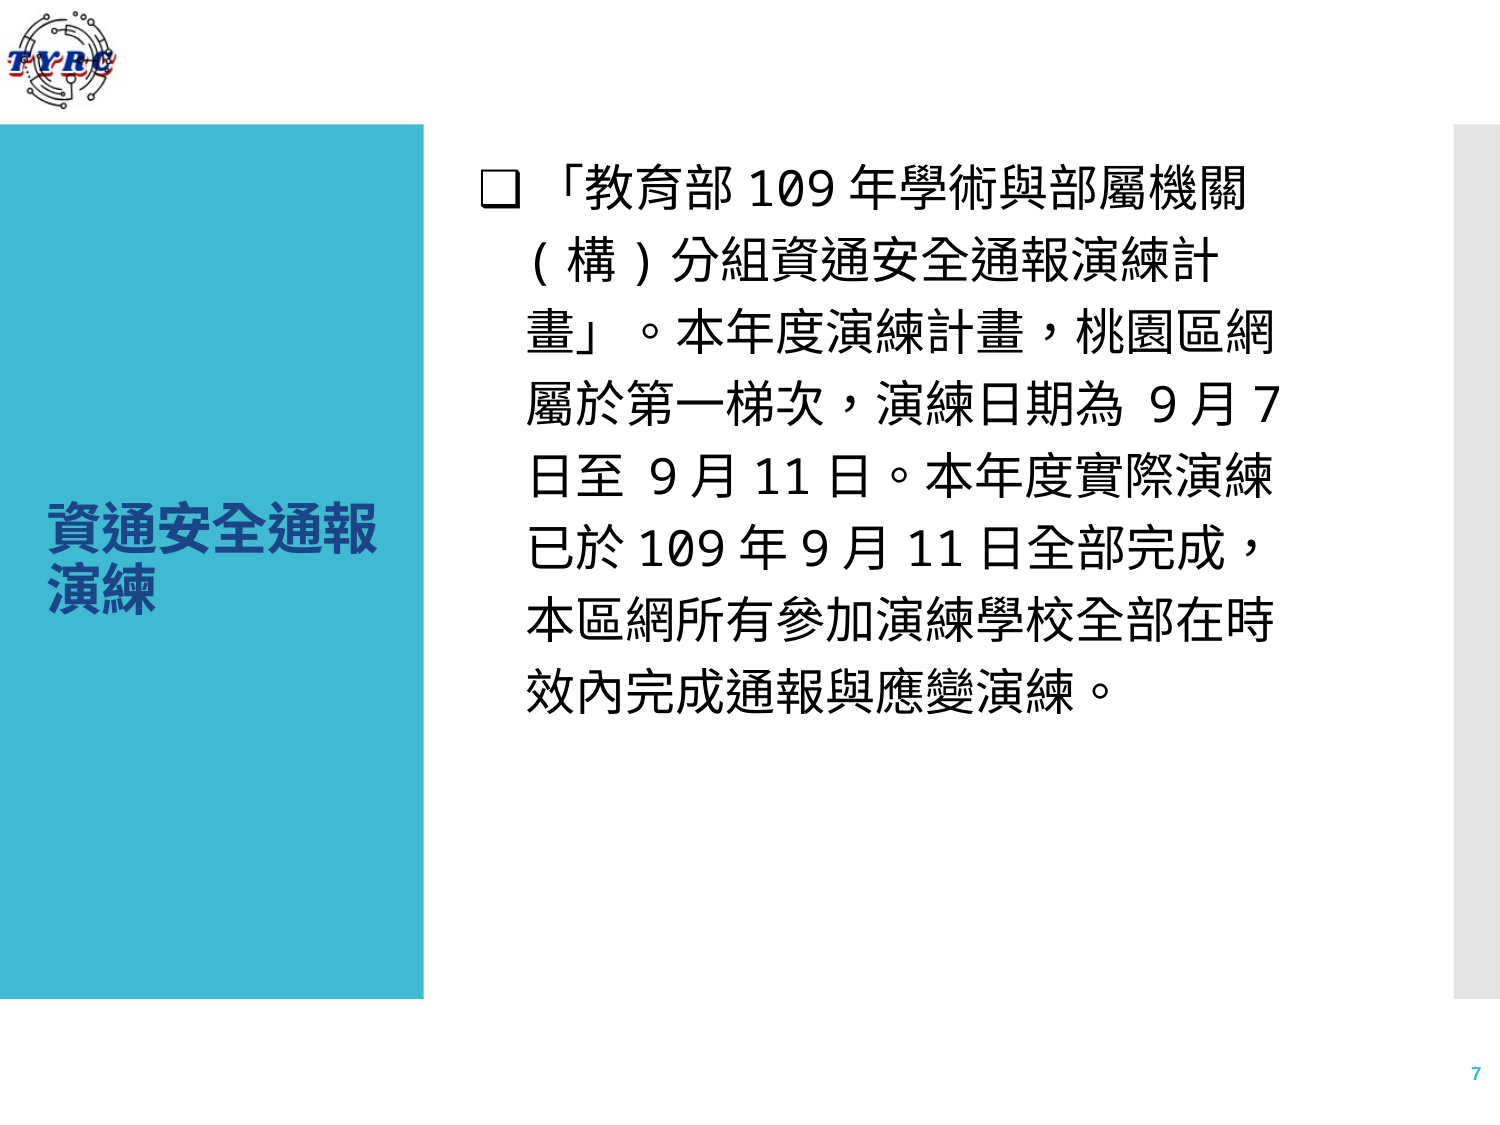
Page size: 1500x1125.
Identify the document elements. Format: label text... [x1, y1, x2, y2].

title 資通安全通報演練 [31, 184, 394, 940]
picture [0, 0, 127, 117]
slide_number 7 [1308, 1042, 1497, 1103]
list ❑「教育部109年學術與部屬機關(構)分組資通安全通報演練計畫」。本年度演練計畫，桃園區網屬於第一梯次，演練日期為 9月7日至 9月11日。本年度實際演練已於109年9月11日全部完成，本區網所有參加演練學校全部在時效內完成通報與應變演練。 [463, 136, 1344, 790]
